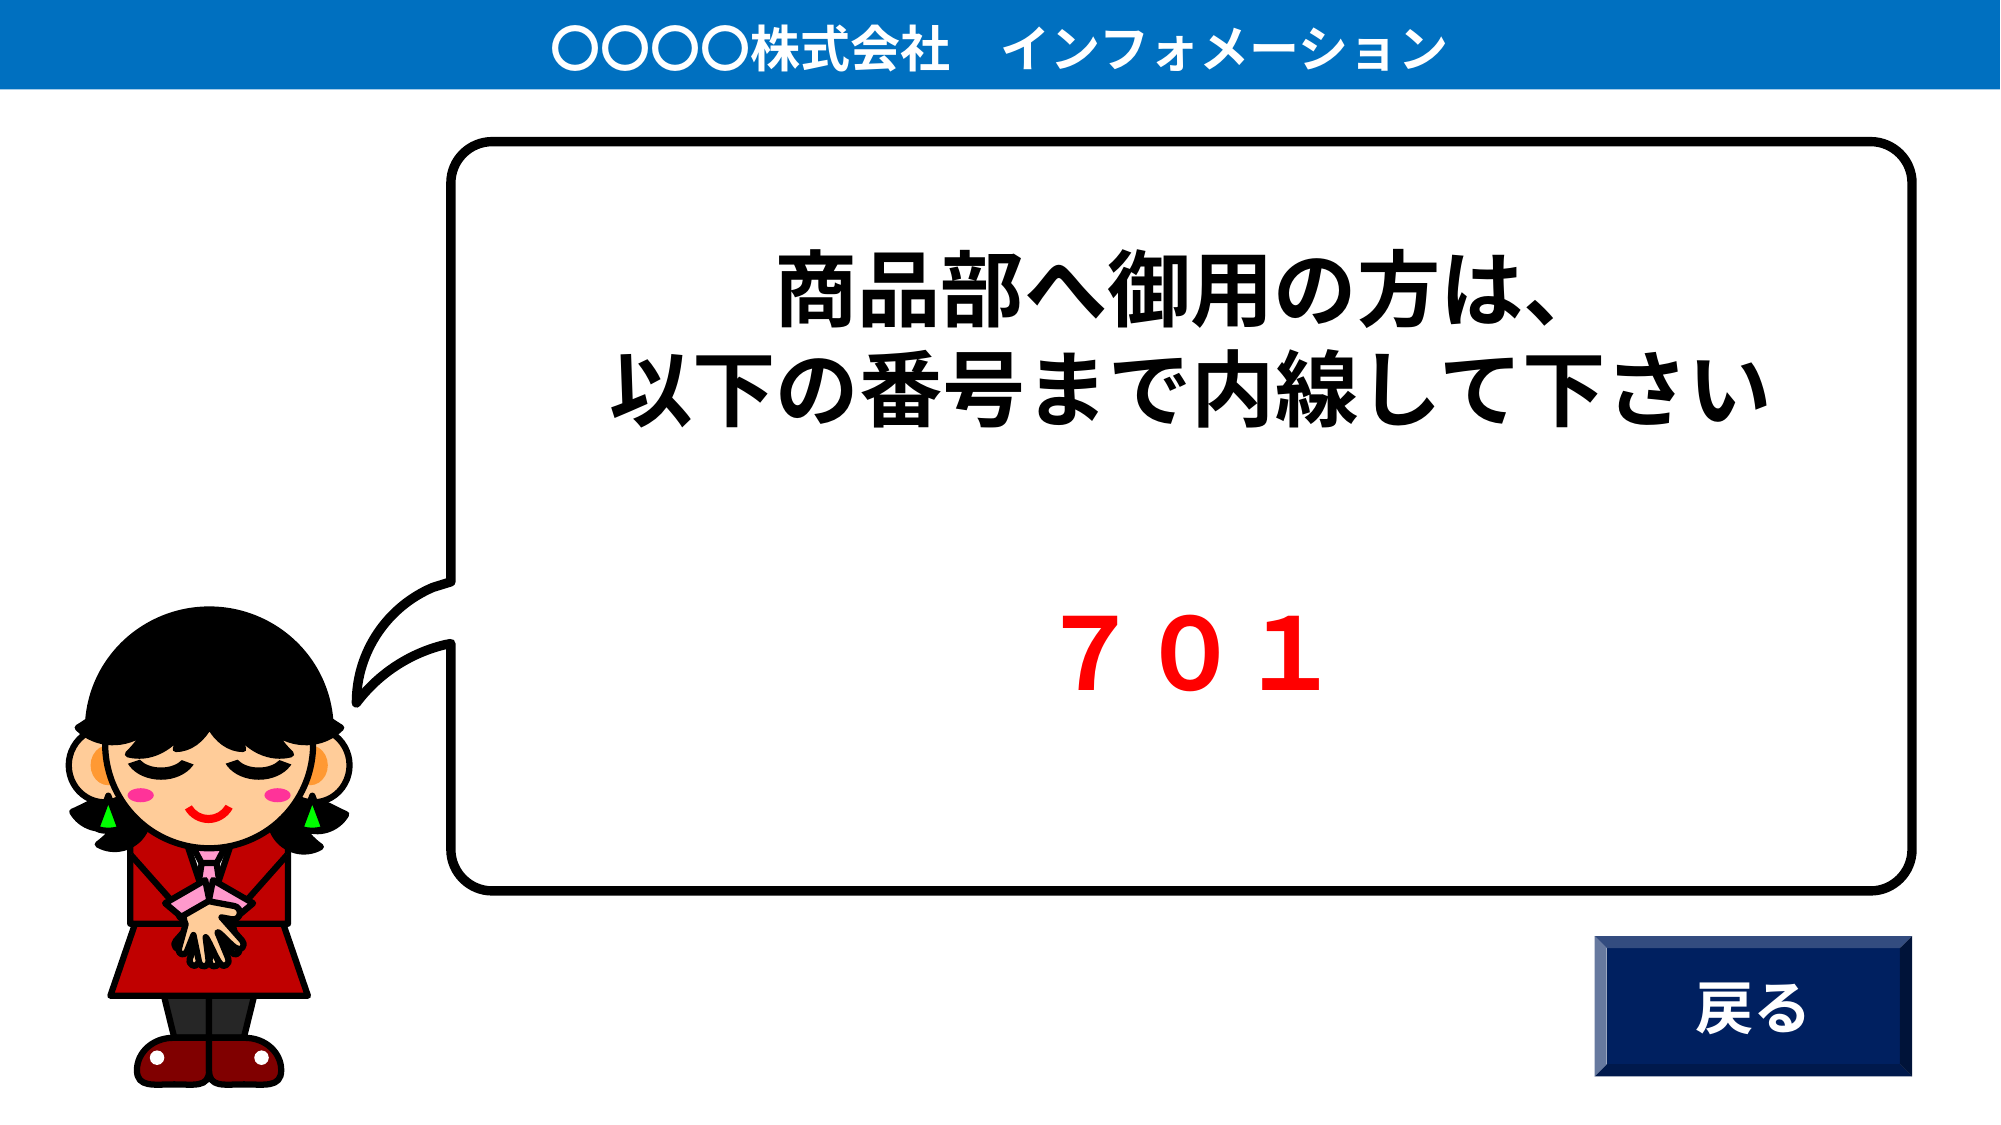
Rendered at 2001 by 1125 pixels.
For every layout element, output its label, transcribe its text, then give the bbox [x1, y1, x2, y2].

text_box ７０１ [1025, 583, 1356, 718]
text_box 〇〇〇〇株式会社 インフォメーション [0, 0, 2000, 90]
text_box [356, 141, 1913, 891]
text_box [68, 609, 350, 1085]
text_box 商品部へ御用の方は、 以下の番号まで内線して下さい [594, 229, 1788, 445]
text_box 戻る [1594, 936, 1913, 1077]
